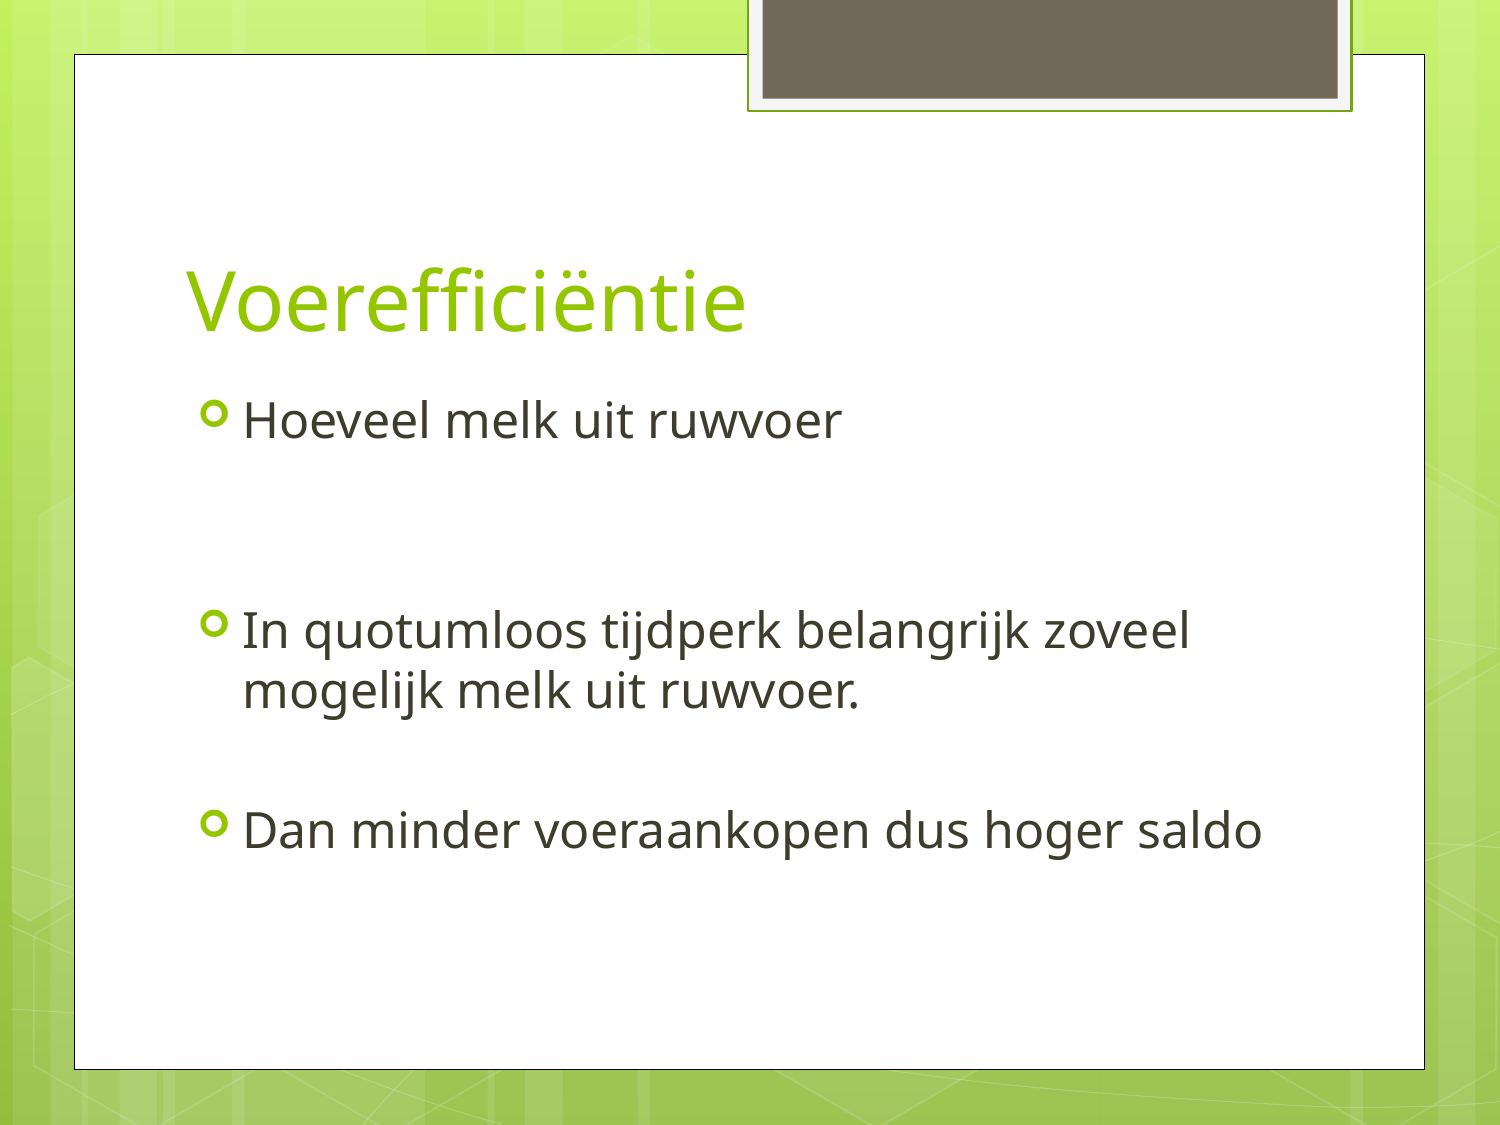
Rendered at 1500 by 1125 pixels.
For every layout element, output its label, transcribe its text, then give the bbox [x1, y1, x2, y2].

title Voerefficiëntie [171, 168, 1324, 357]
list Hoeveel melk uit ruwvoer In quotumloos tijdperk belangrijk zoveel mogelijk melk uit ruwvoer. Dan minder voeraankopen dus hoger saldo [171, 381, 1283, 957]
